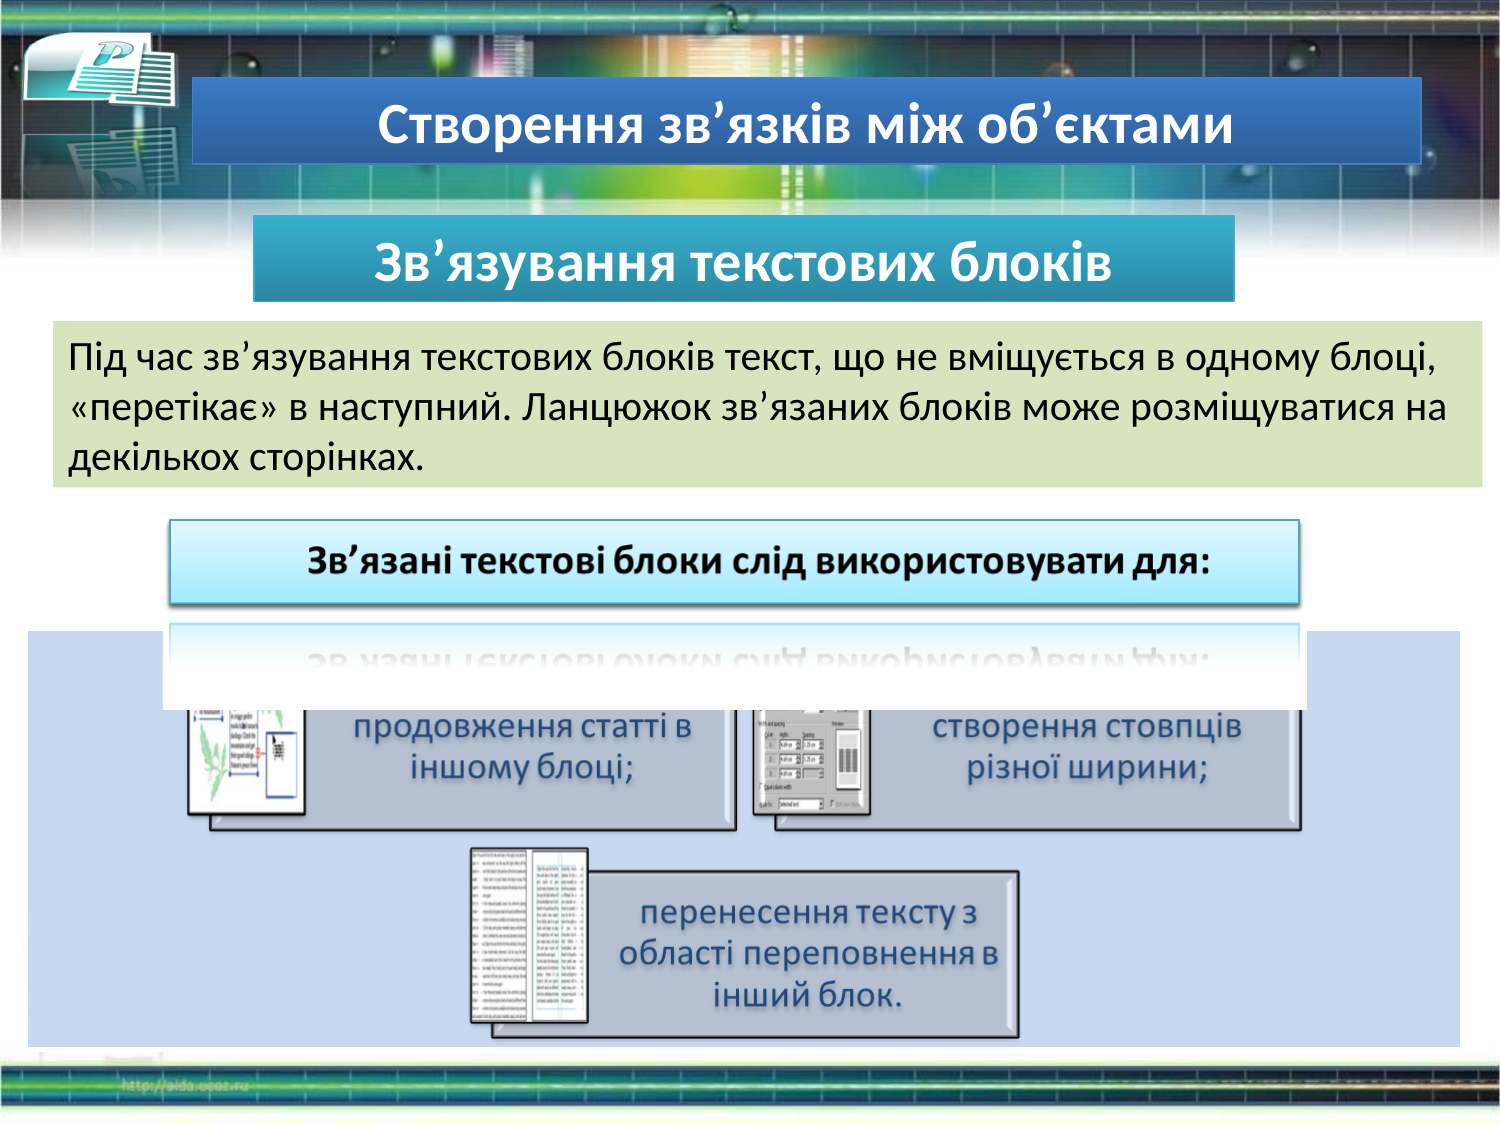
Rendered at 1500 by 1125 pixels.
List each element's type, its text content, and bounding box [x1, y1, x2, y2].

text_box Зв’язування текстових блоків [253, 215, 1235, 302]
picture [0, 0, 1500, 1125]
text_box Під час зв’язування текстових блоків текст, що не вміщується в одному блоці, «перетікає» в наступний. Ланцюжок зв’язаних блоків може розміщуватися на декількох сторінках. [53, 321, 1483, 488]
text_box Створення зв’язків між об’єктами [200, 78, 1421, 164]
